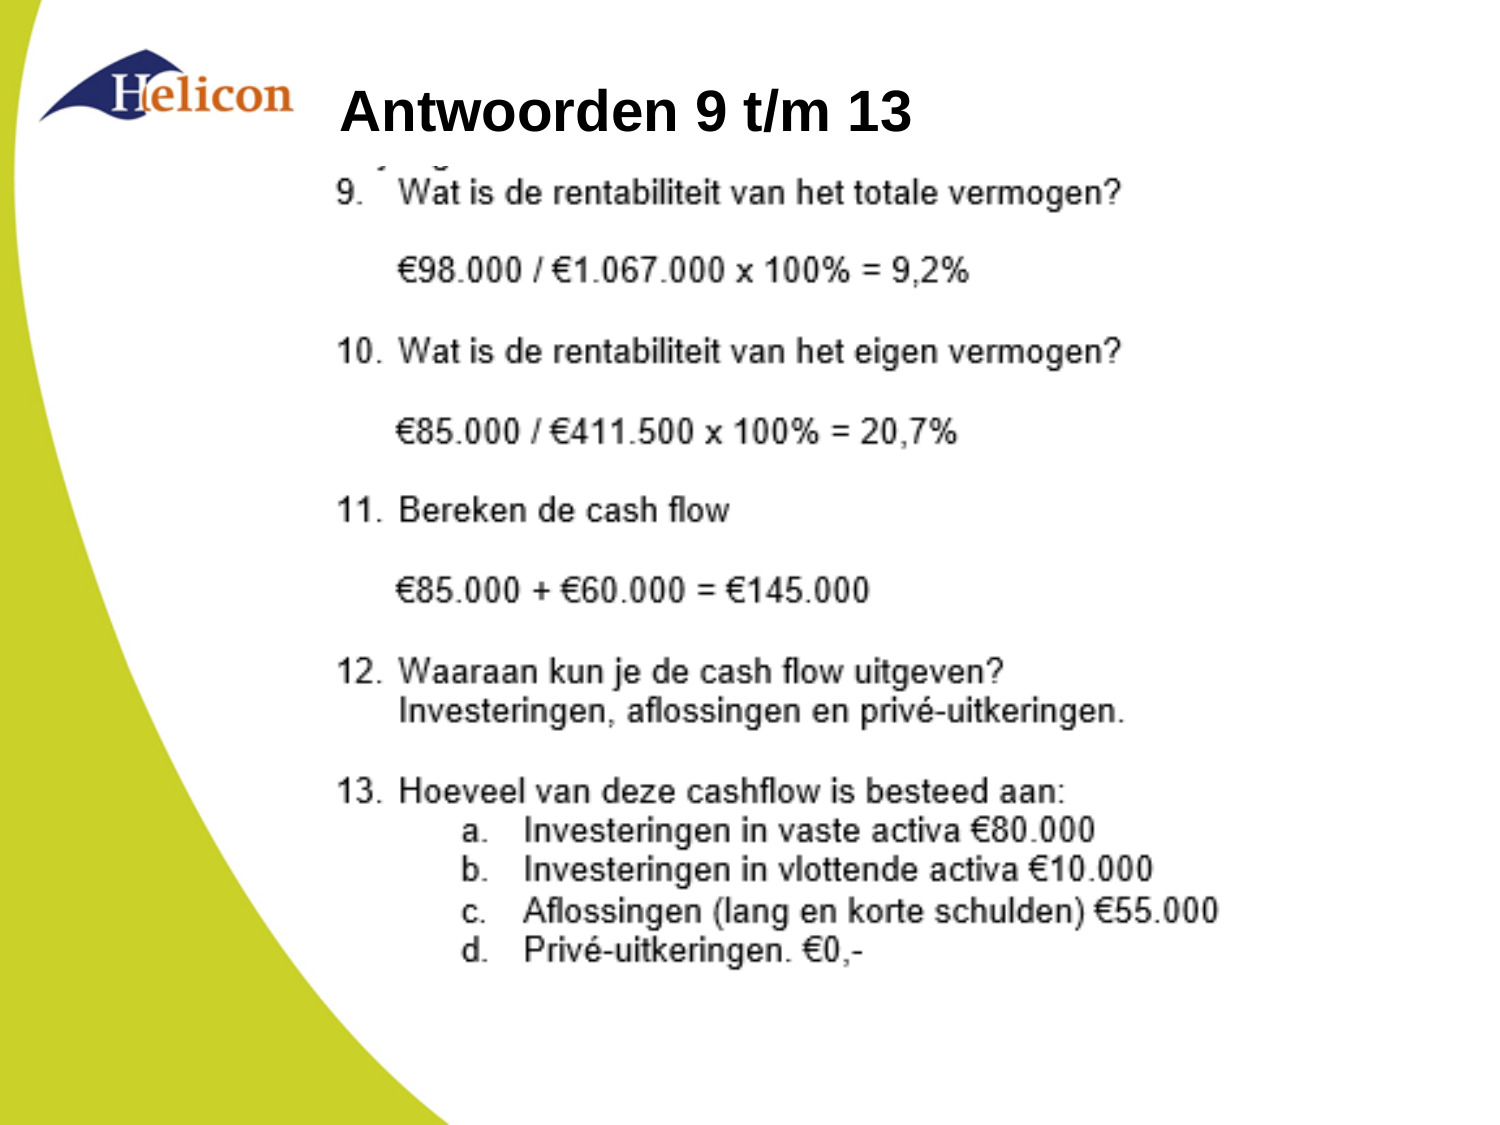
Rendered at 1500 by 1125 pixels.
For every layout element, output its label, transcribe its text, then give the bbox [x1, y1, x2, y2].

picture [0, 0, 1500, 1125]
title Antwoorden 9 t/m 13 [324, 54, 1415, 161]
